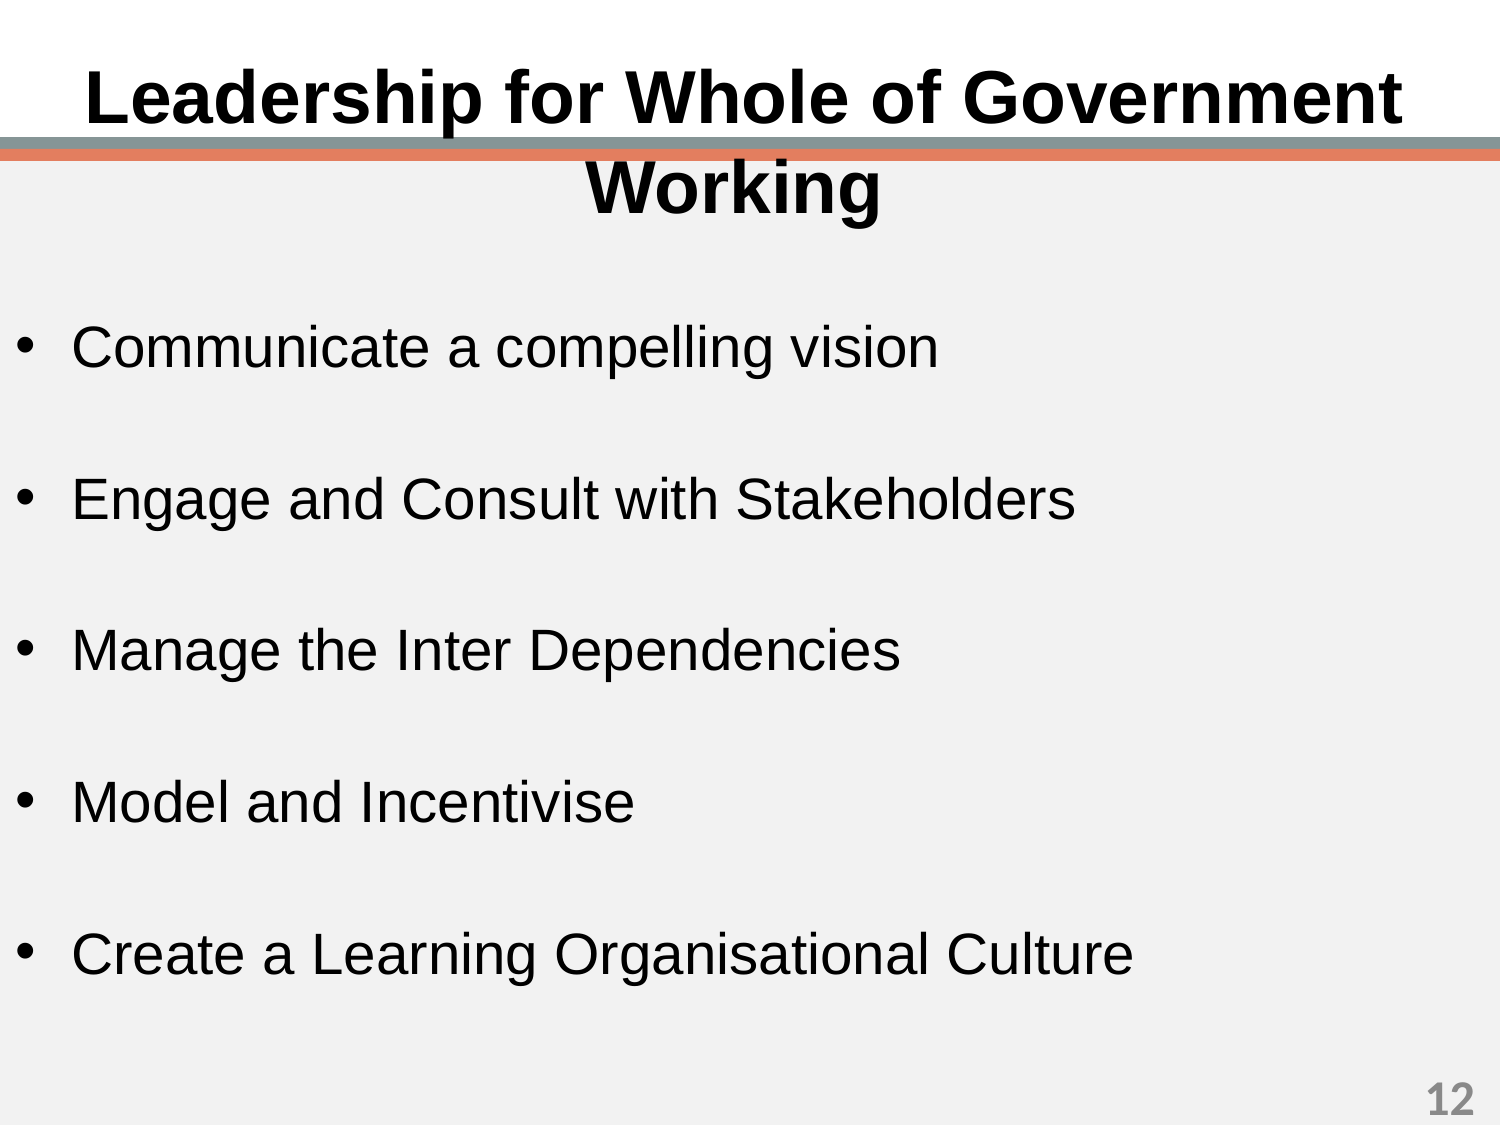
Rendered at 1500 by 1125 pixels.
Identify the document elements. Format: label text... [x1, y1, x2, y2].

list Communicate a compelling vision Engage and Consult with Stakeholders Manage the Inter Dependencies Model and Incentivise Create a Learning Organisational Culture [0, 231, 1490, 1125]
title Leadership for Whole of Government Working [8, 19, 1481, 168]
slide_number 11 [1139, 1065, 1490, 1125]
